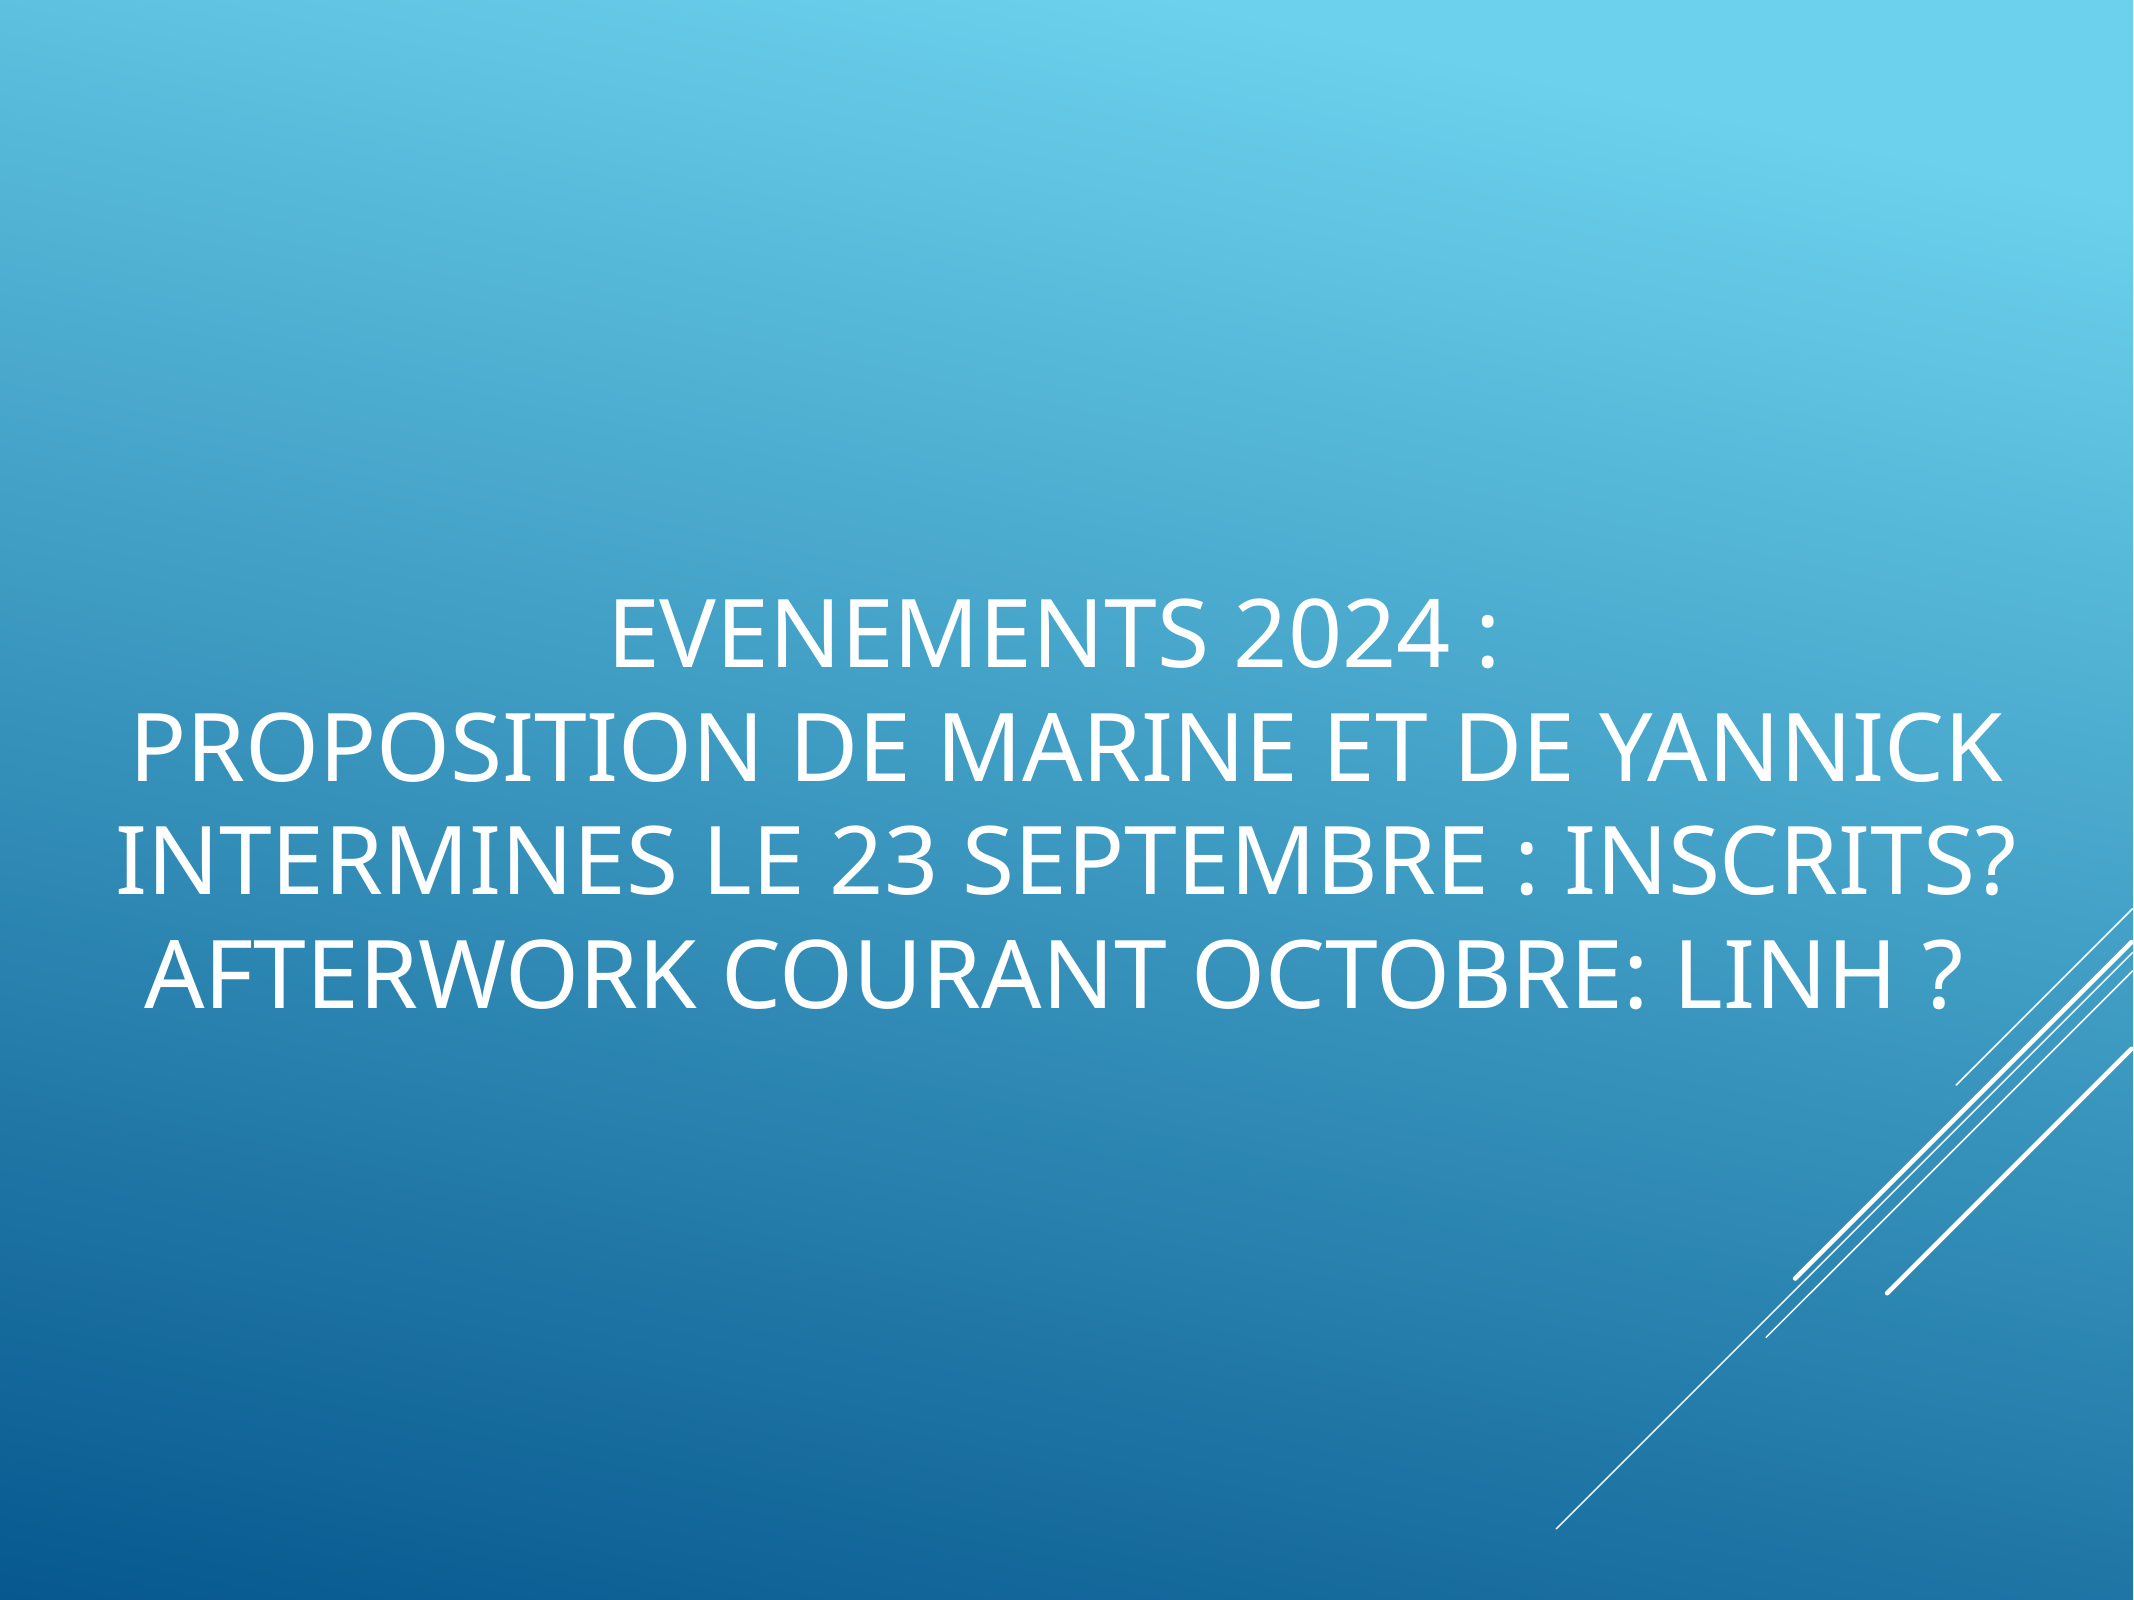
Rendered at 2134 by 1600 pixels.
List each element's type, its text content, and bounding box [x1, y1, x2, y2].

title EVENEMENTS 2024 : proposition de Marine et de Yannick Intermines le 23 septembre : Inscrits? Afterwork courant octobre: Linh ? [53, 423, 2080, 1177]
